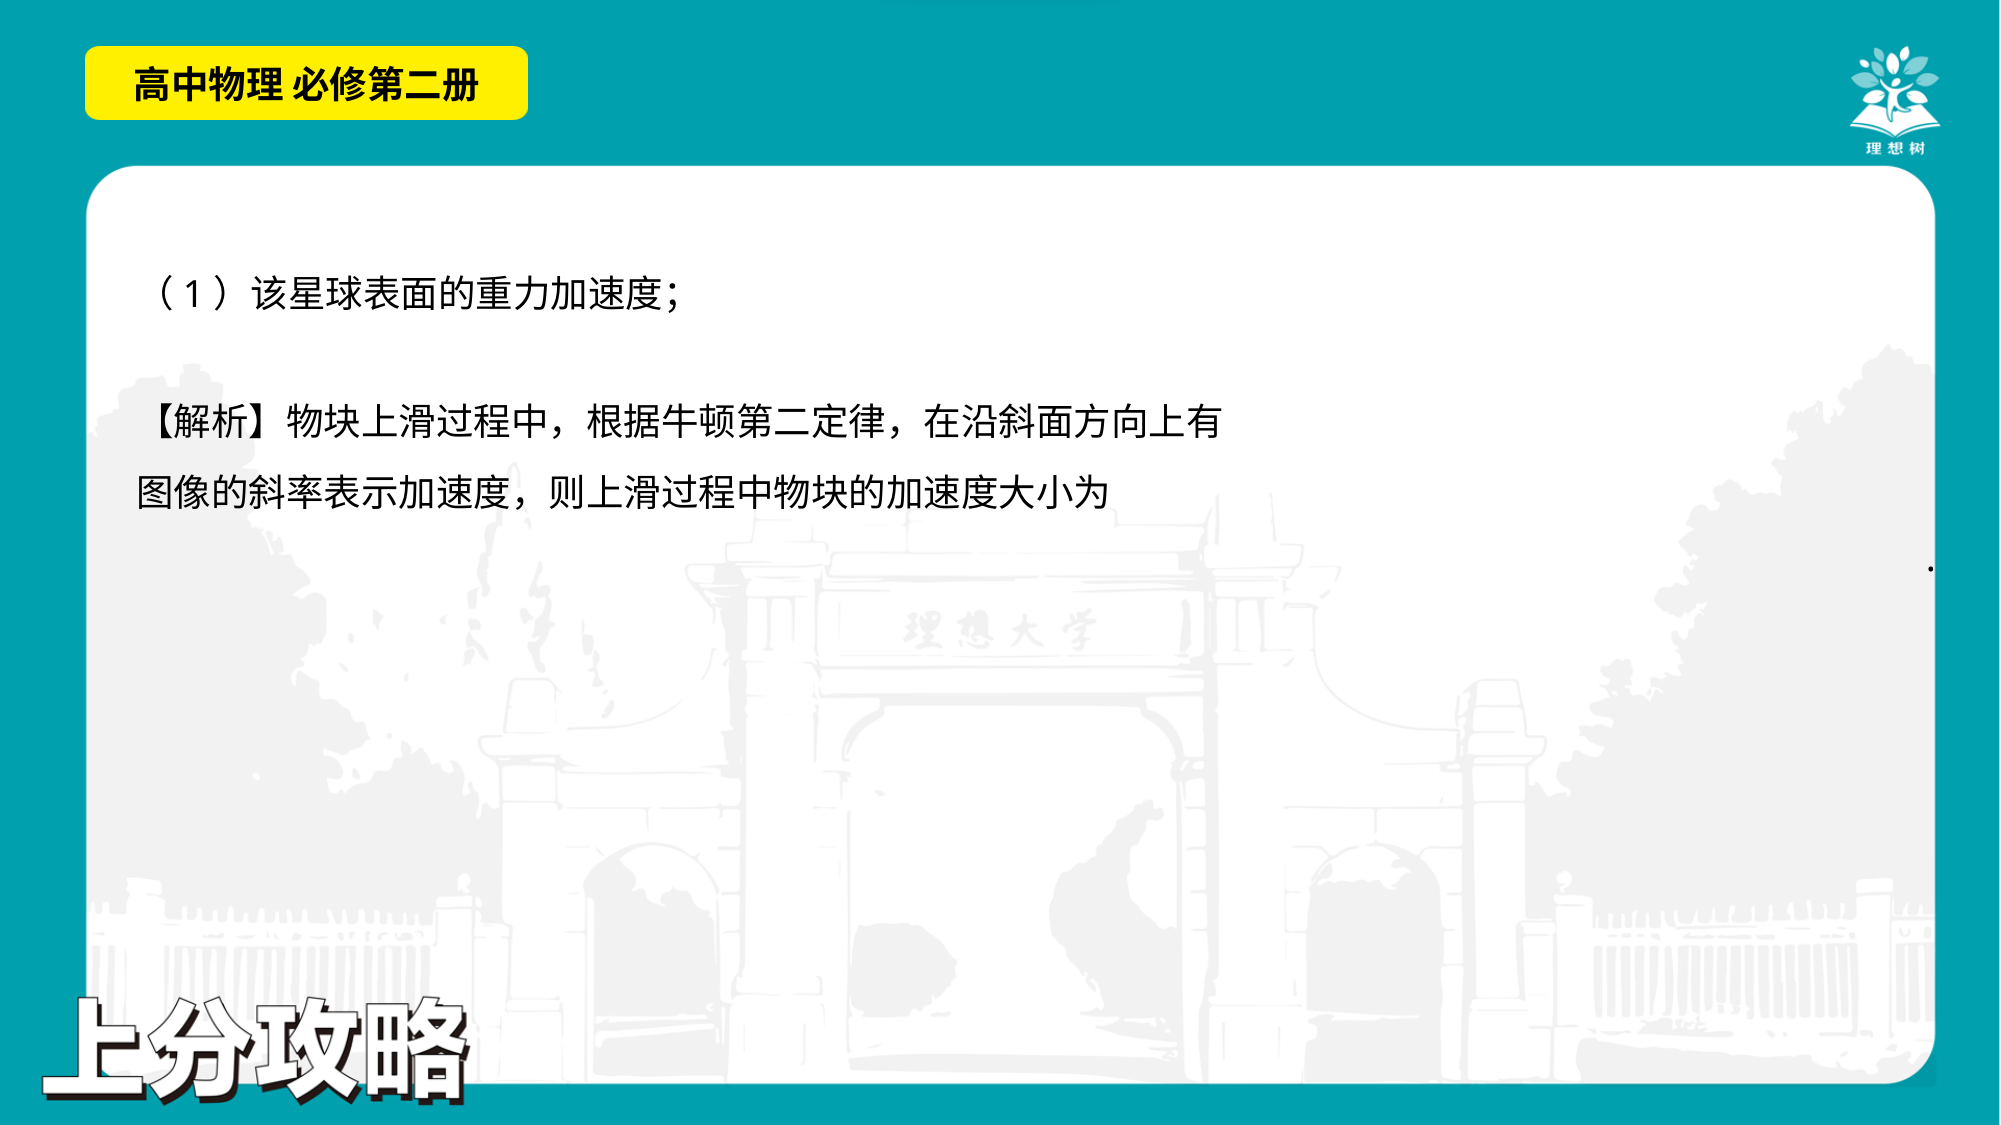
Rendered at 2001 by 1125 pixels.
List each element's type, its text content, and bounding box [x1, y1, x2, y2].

picture [0, 0, 2000, 1125]
text_box （1）该星球表面的重力加速度； [136, 248, 1865, 308]
